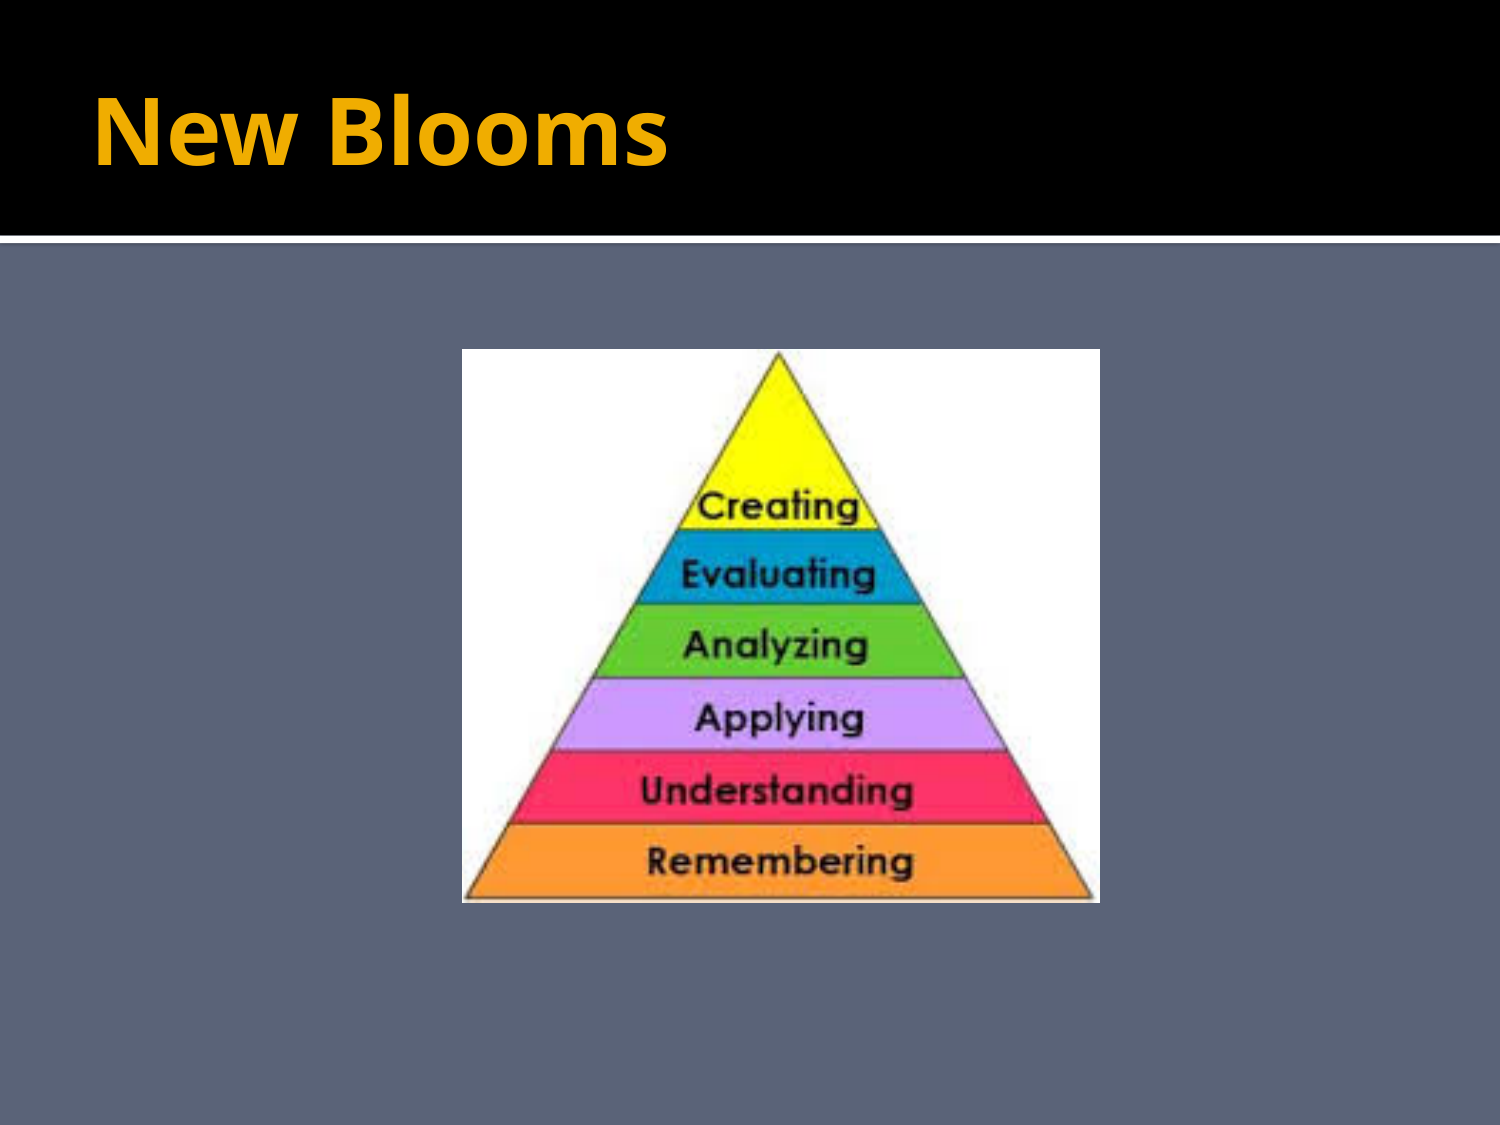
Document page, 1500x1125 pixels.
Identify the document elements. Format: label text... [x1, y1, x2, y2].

title New Blooms [75, 25, 1425, 231]
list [462, 349, 1100, 903]
